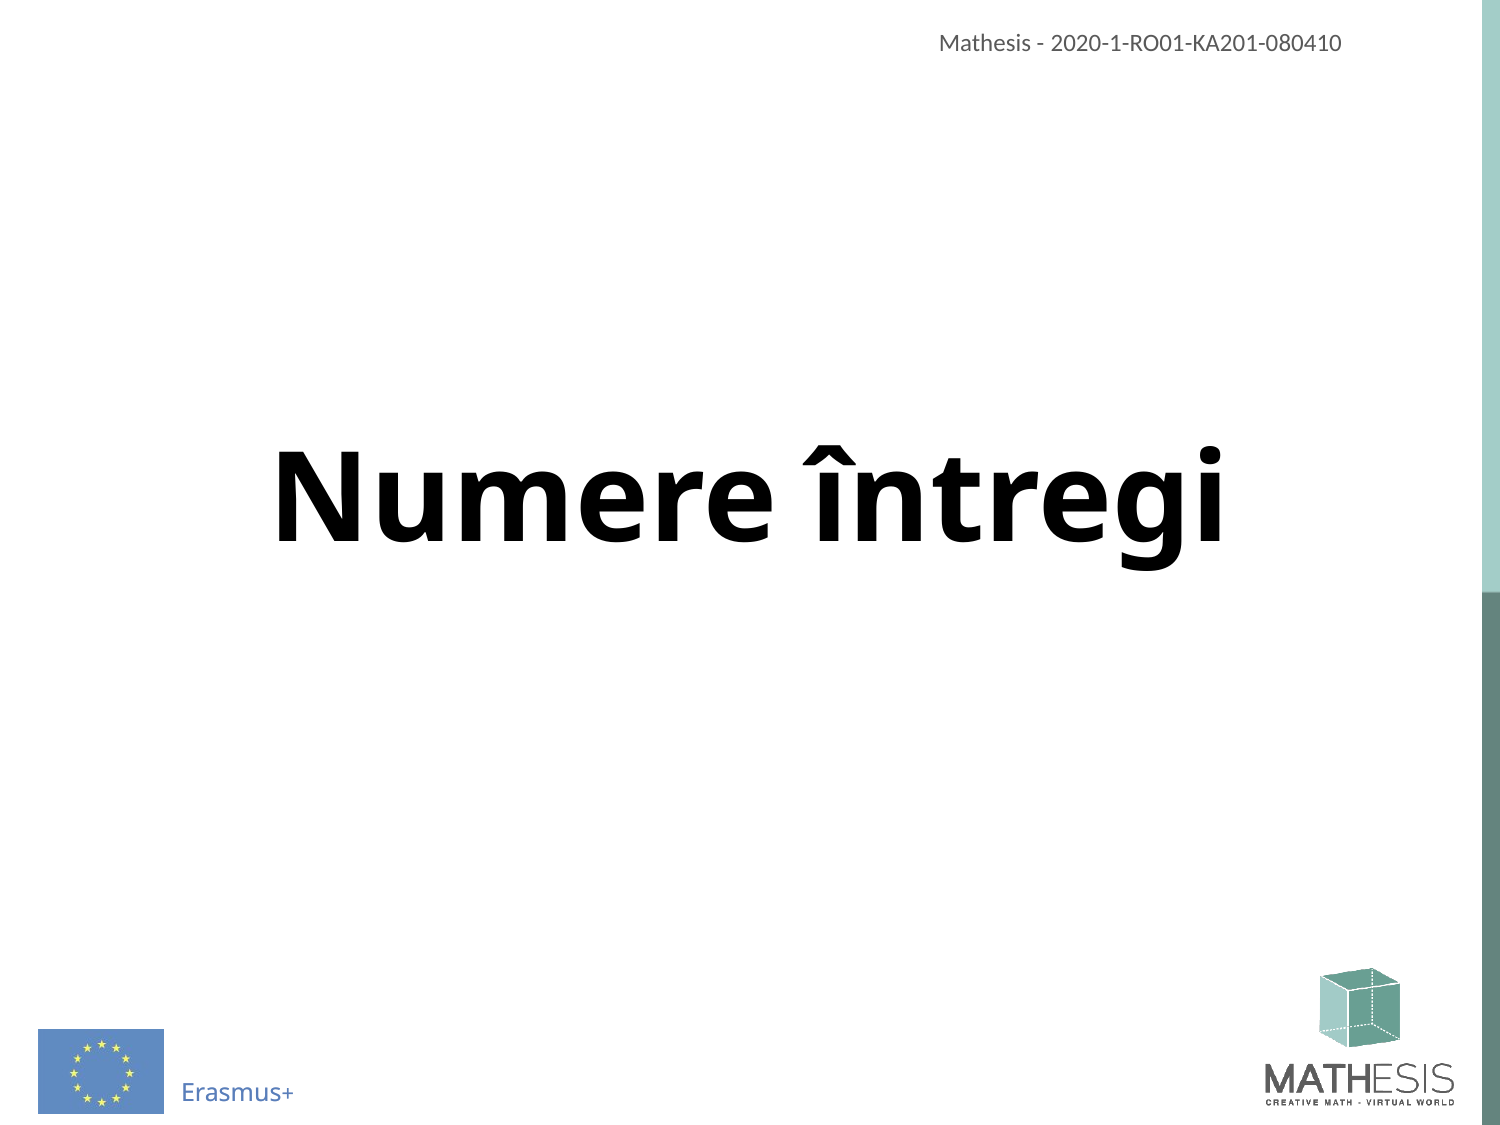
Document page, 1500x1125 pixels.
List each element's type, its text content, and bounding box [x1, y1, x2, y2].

title Numere întregi [112, 184, 1388, 576]
